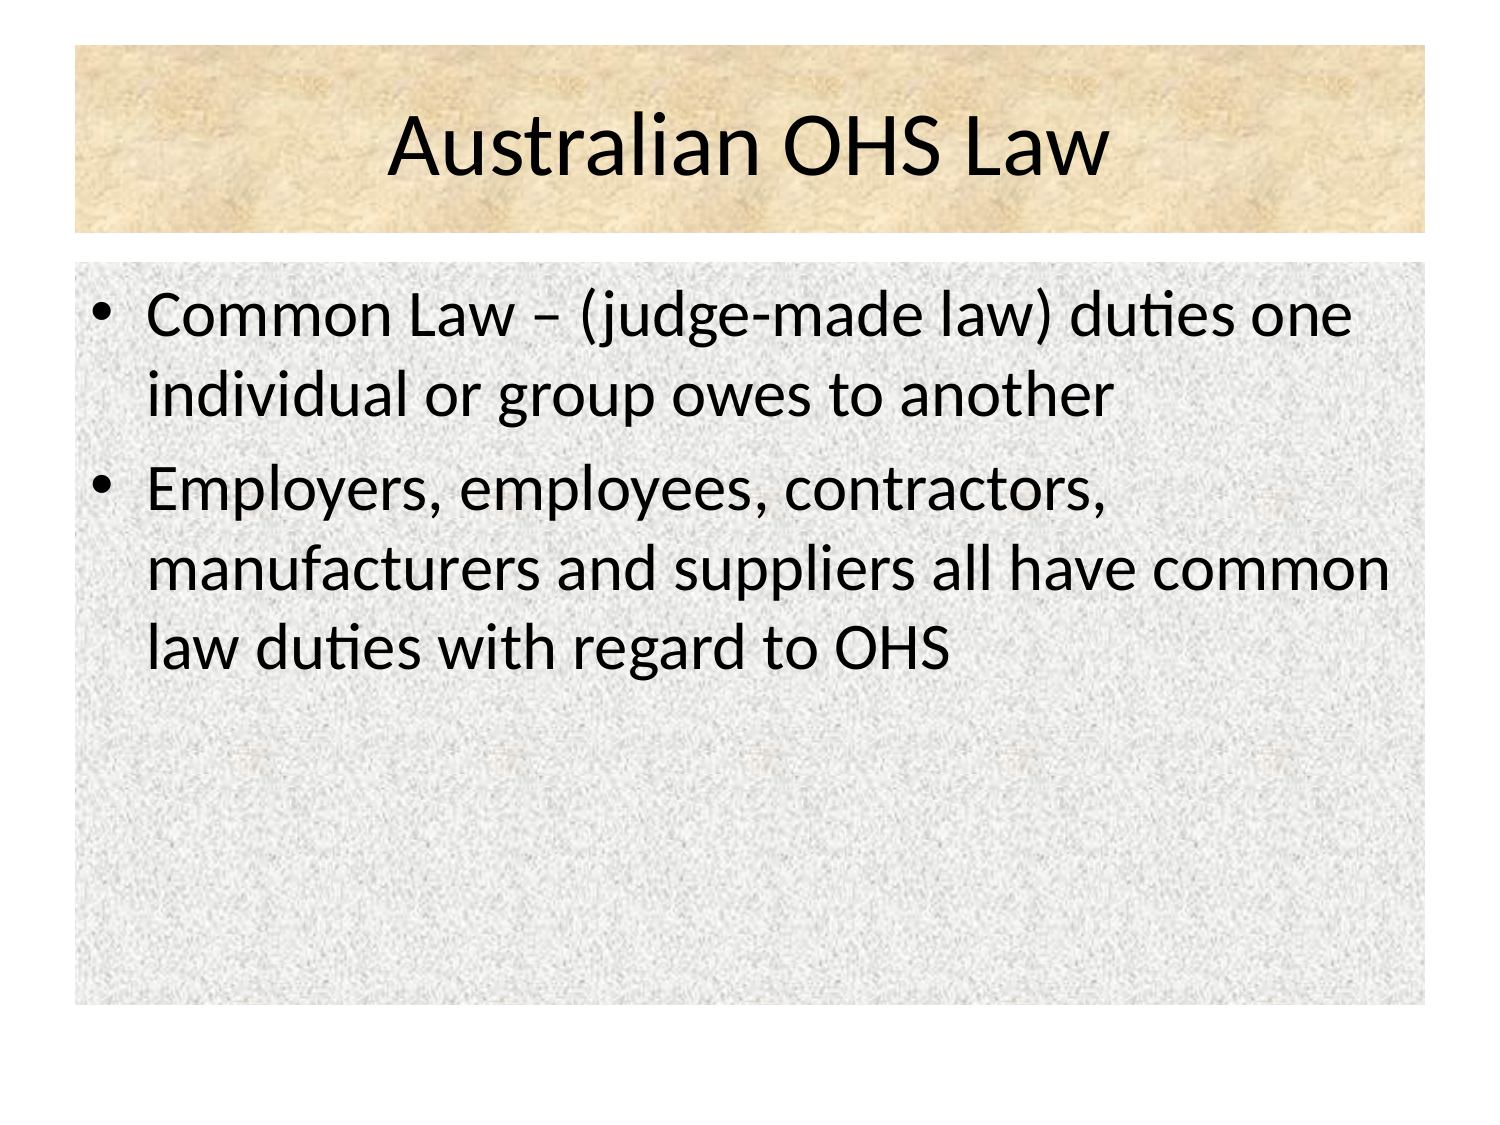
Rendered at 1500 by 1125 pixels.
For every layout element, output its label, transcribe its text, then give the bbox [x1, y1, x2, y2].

list Common Law – (judge-made law) duties one individual or group owes to another Employers, employees, contractors, manufacturers and suppliers all have common law duties with regard to OHS [75, 262, 1425, 1005]
title Australian OHS Law [75, 45, 1425, 233]
